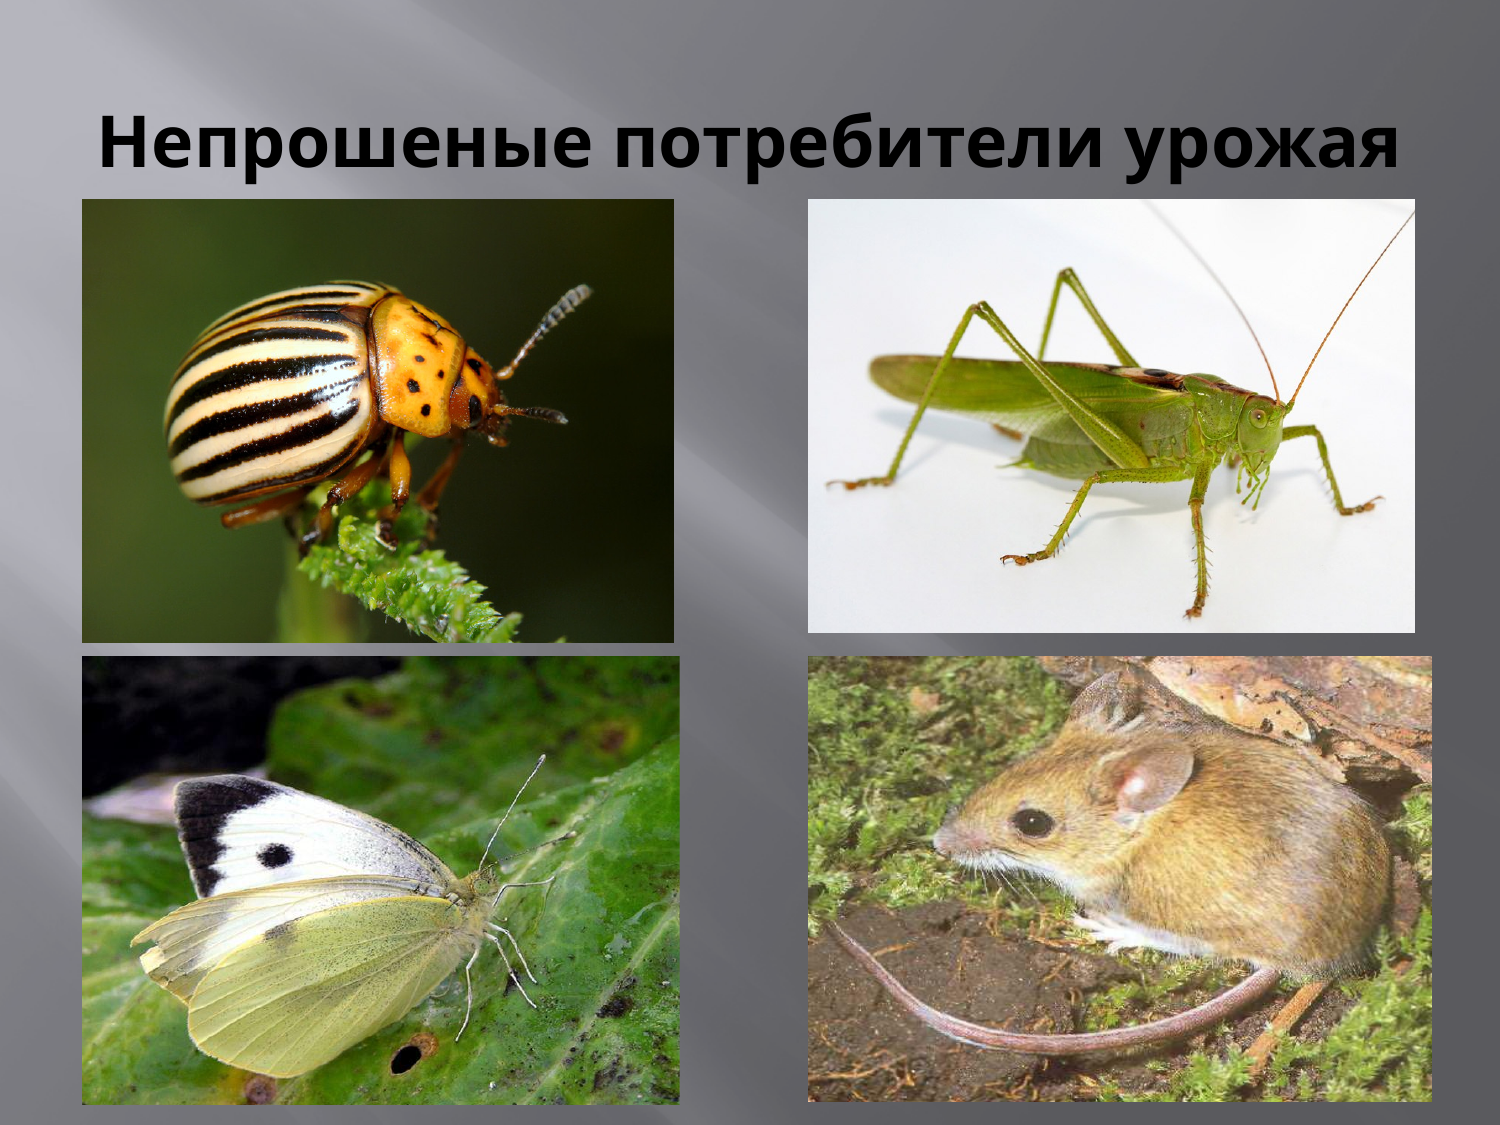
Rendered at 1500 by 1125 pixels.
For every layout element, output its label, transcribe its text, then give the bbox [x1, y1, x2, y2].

title Непрошеные потребители урожая [75, 45, 1425, 233]
picture [81, 655, 680, 1106]
picture [808, 656, 1432, 1102]
picture [808, 198, 1415, 633]
picture [81, 198, 674, 643]
